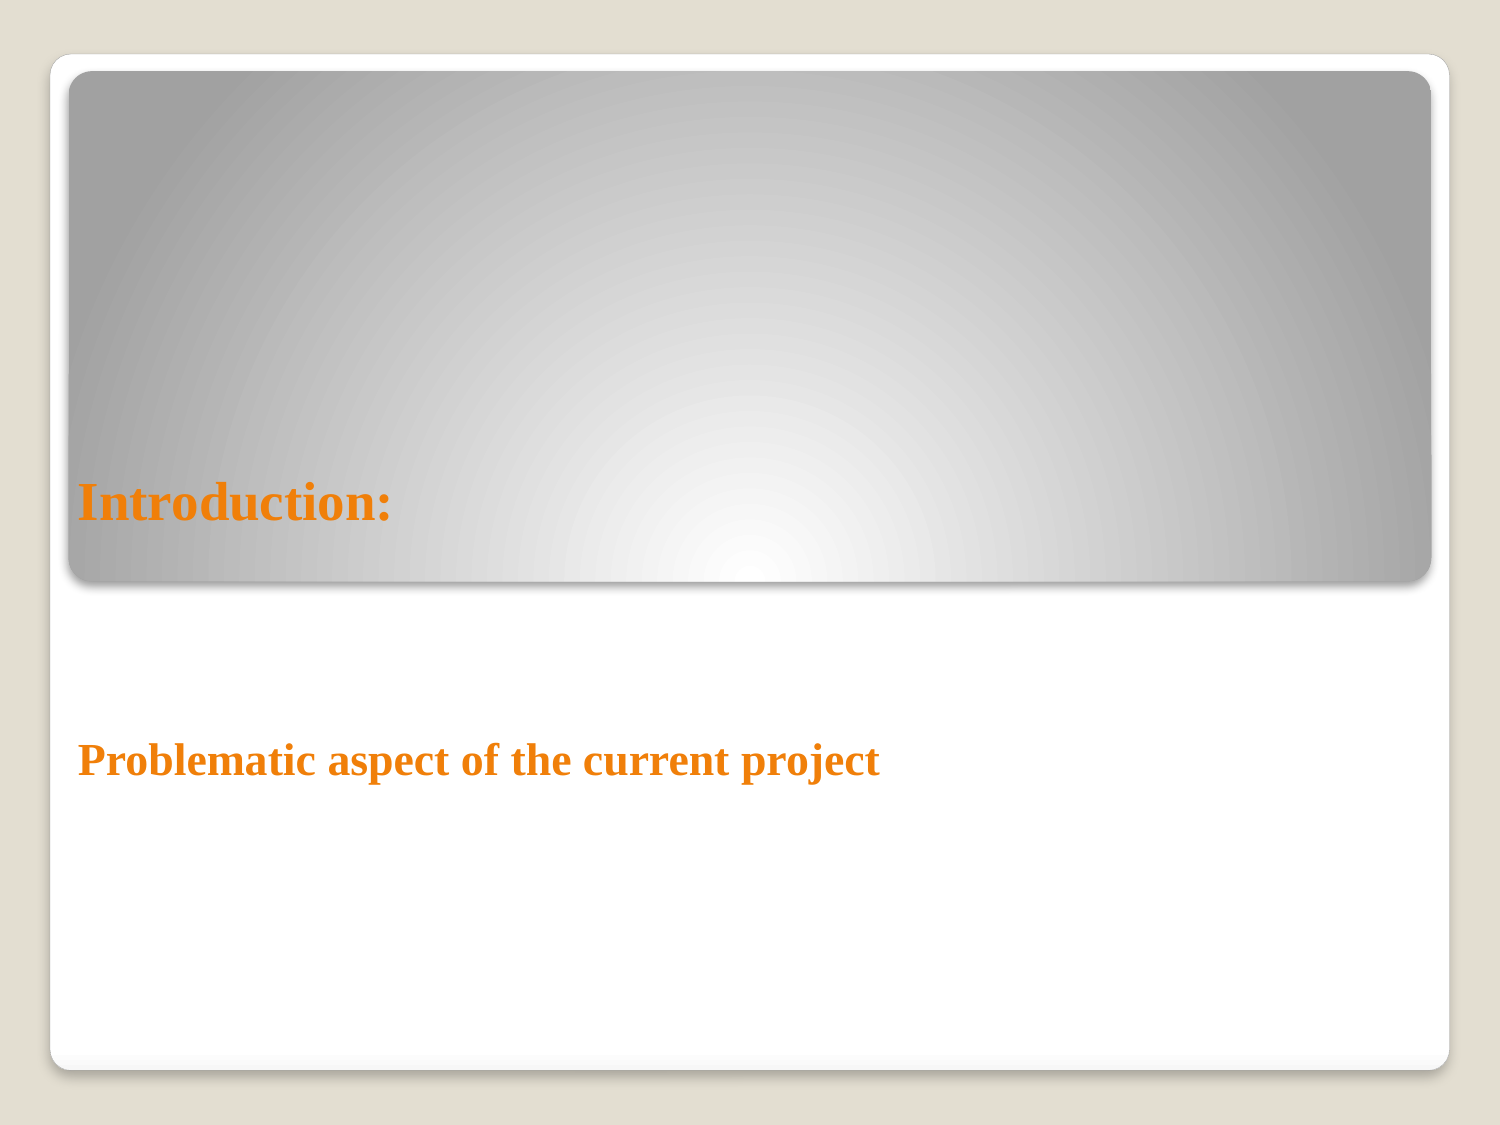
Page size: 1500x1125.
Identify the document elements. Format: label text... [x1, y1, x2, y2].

title Introduction: Problematic aspect of the current project [70, 457, 1430, 793]
